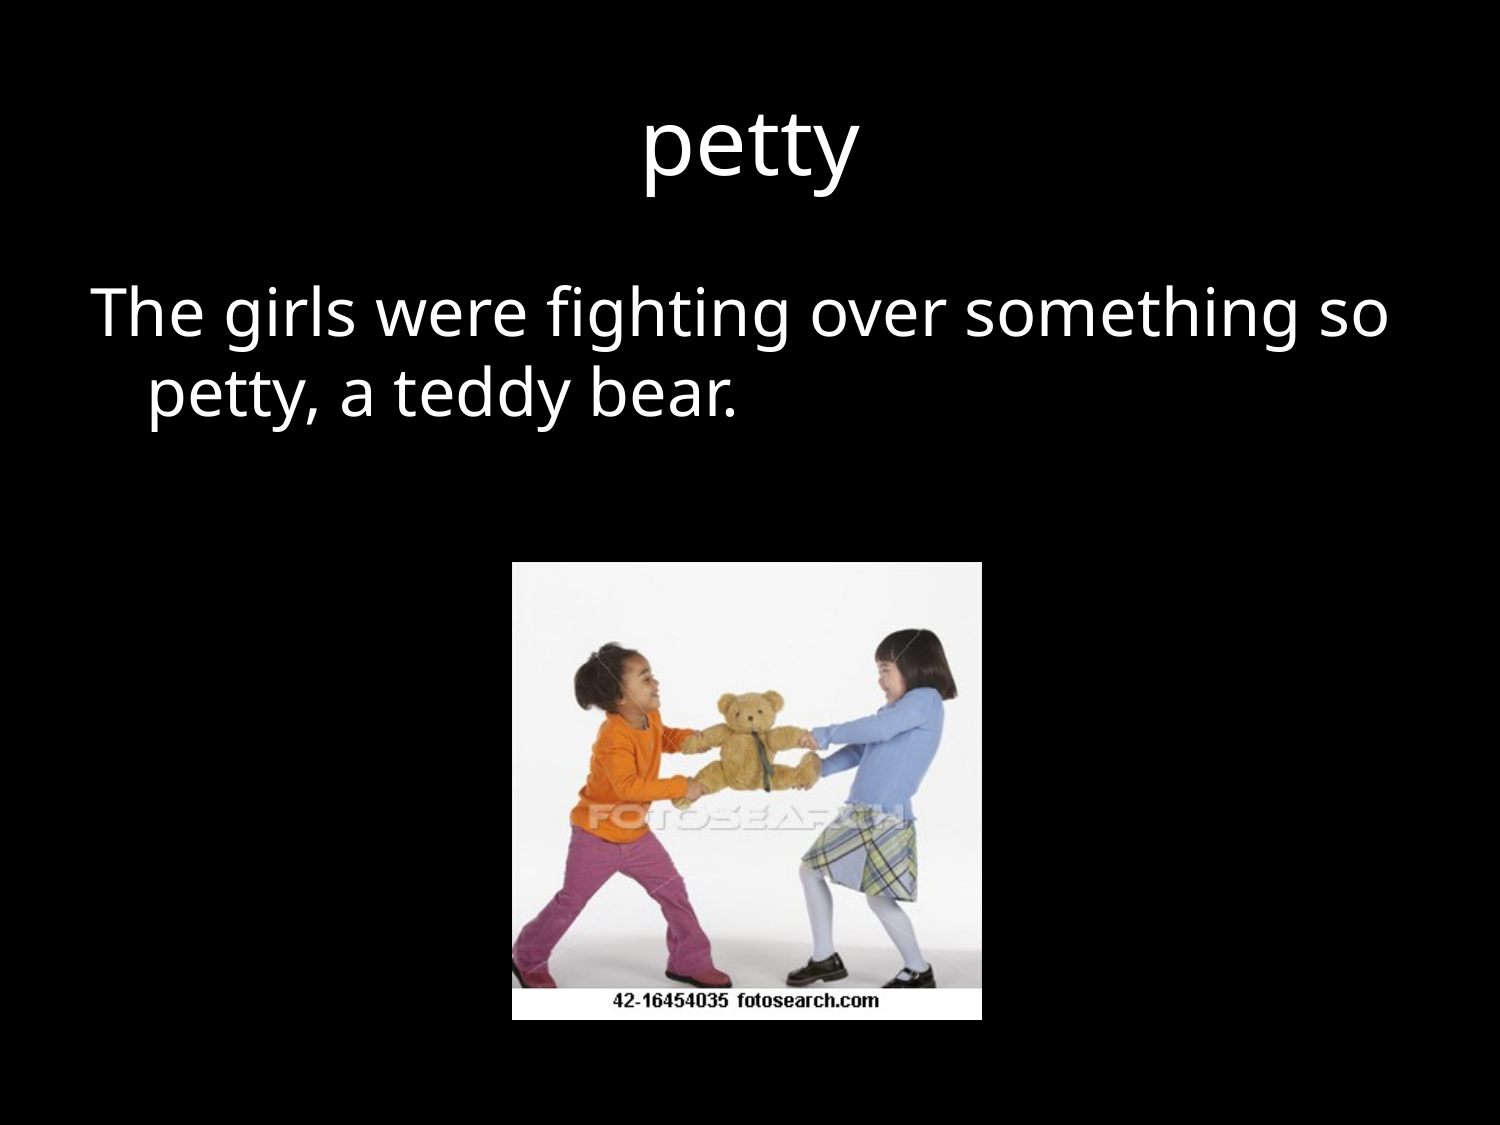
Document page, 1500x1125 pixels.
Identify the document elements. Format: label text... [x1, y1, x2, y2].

title petty [75, 45, 1425, 233]
list The girls were fighting over something so petty, a teddy bear. [75, 262, 1425, 1005]
picture [512, 562, 982, 1020]
